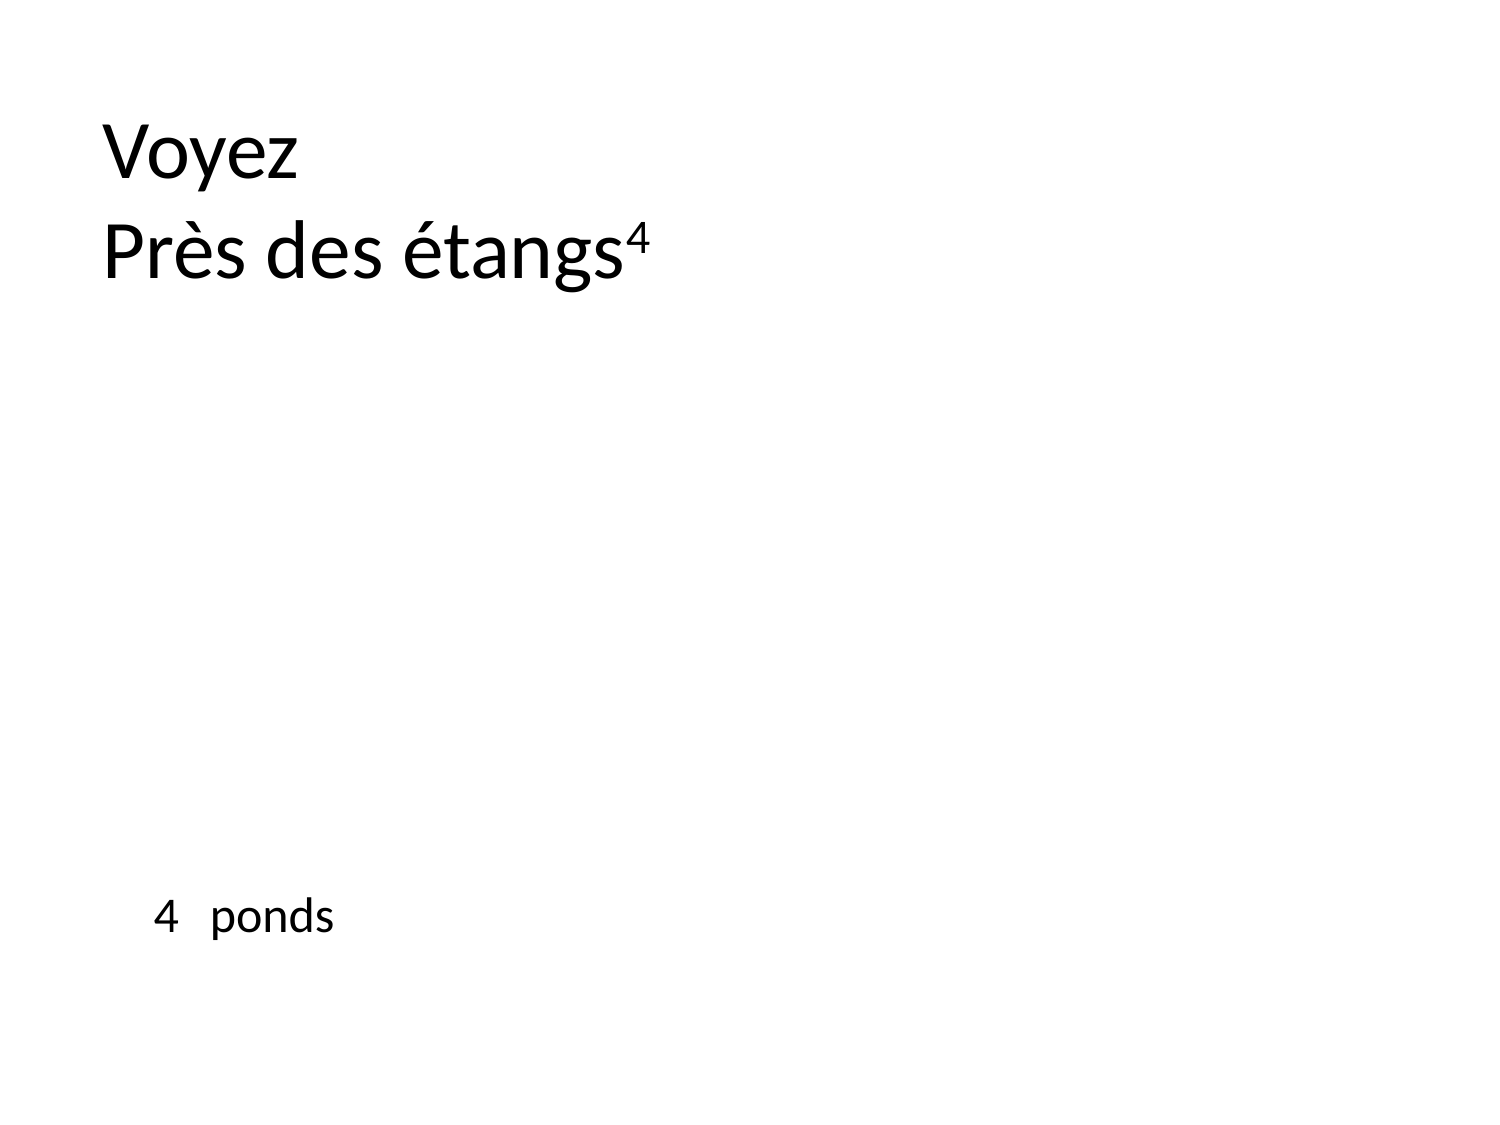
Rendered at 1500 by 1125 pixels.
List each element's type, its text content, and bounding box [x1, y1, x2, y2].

text_box Voyez Près des étangs4 [87, 87, 1325, 503]
text_box ponds [138, 874, 350, 950]
